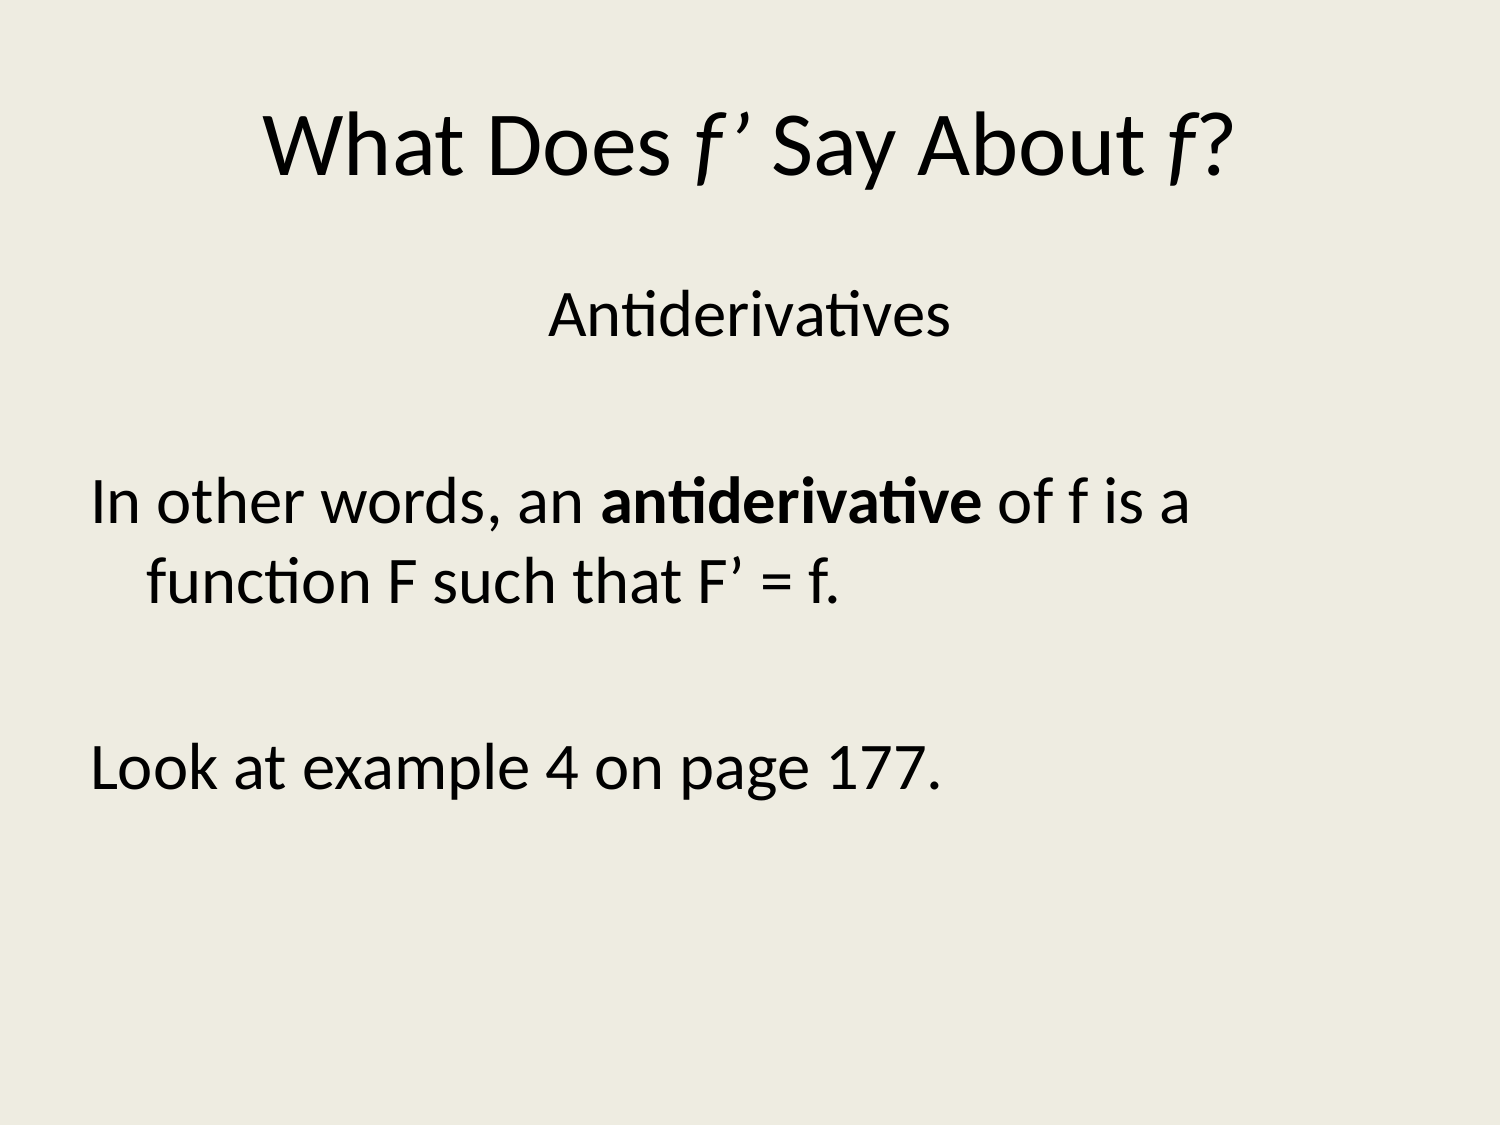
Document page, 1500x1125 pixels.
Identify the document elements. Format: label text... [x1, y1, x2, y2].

title What Does f’ Say About f? [75, 45, 1425, 233]
list Antiderivatives In other words, an antiderivative of f is a function F such that F’ = f. Look at example 4 on page 177. [75, 262, 1425, 1005]
